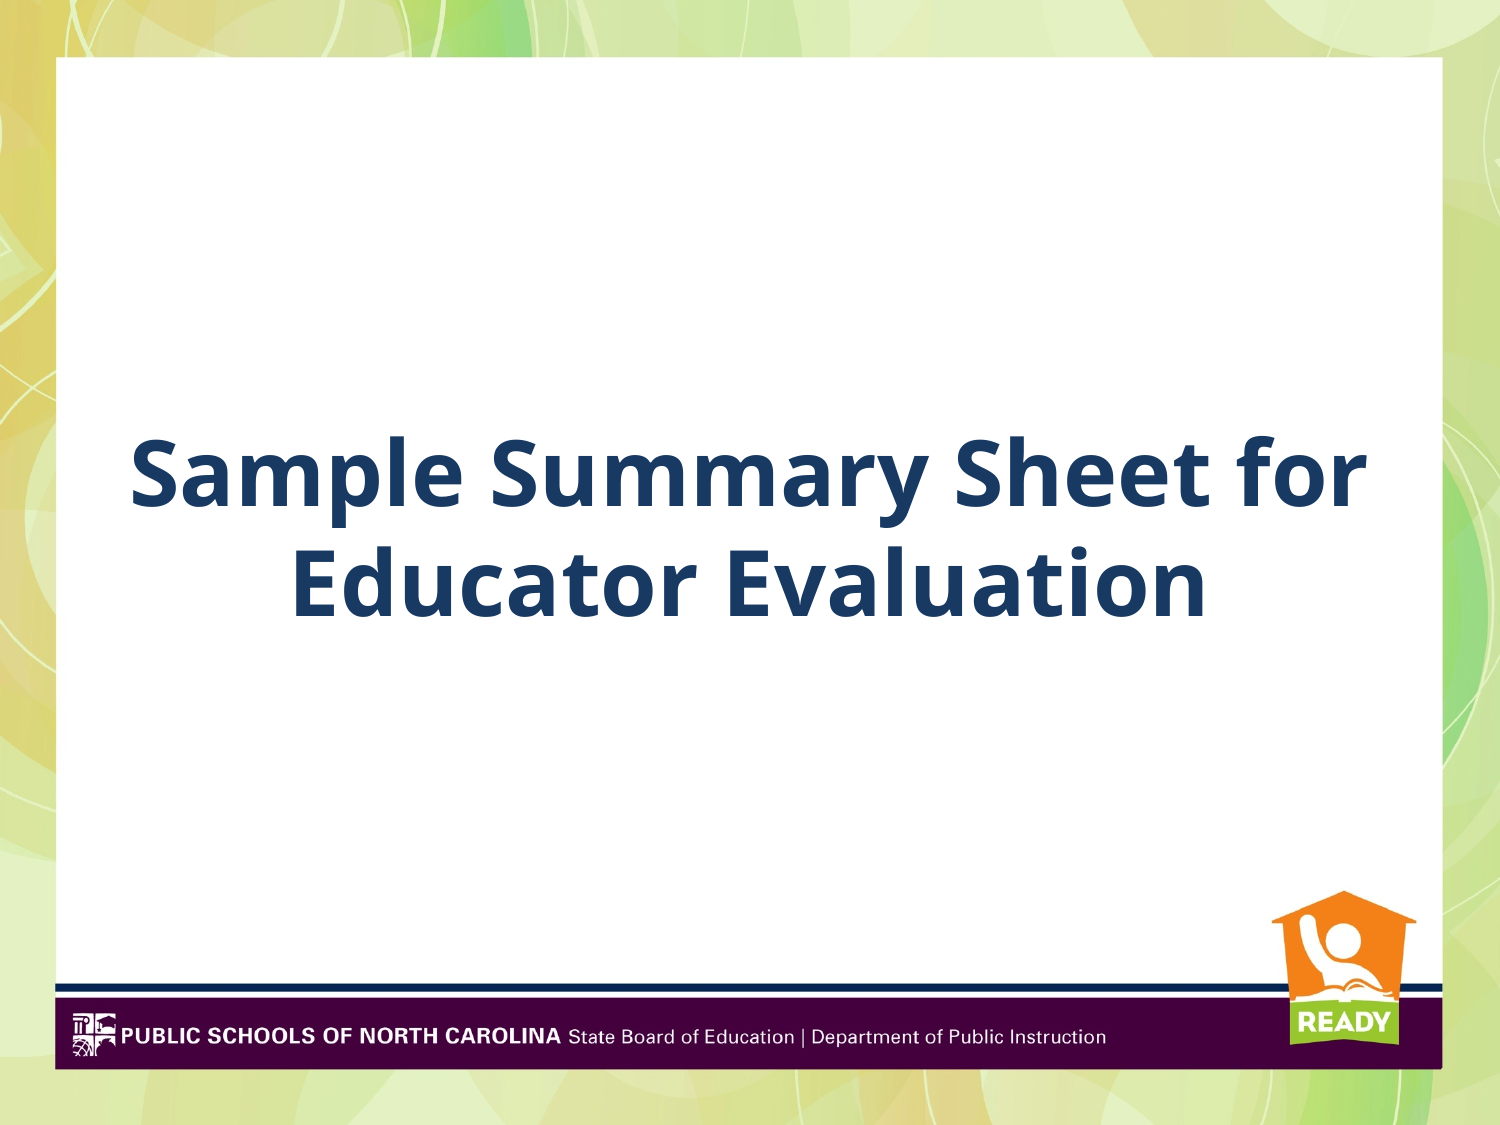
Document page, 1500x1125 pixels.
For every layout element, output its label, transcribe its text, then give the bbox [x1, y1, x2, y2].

title Sample Summary Sheet for Educator Evaluation [87, 399, 1413, 650]
picture [0, 0, 1500, 1125]
